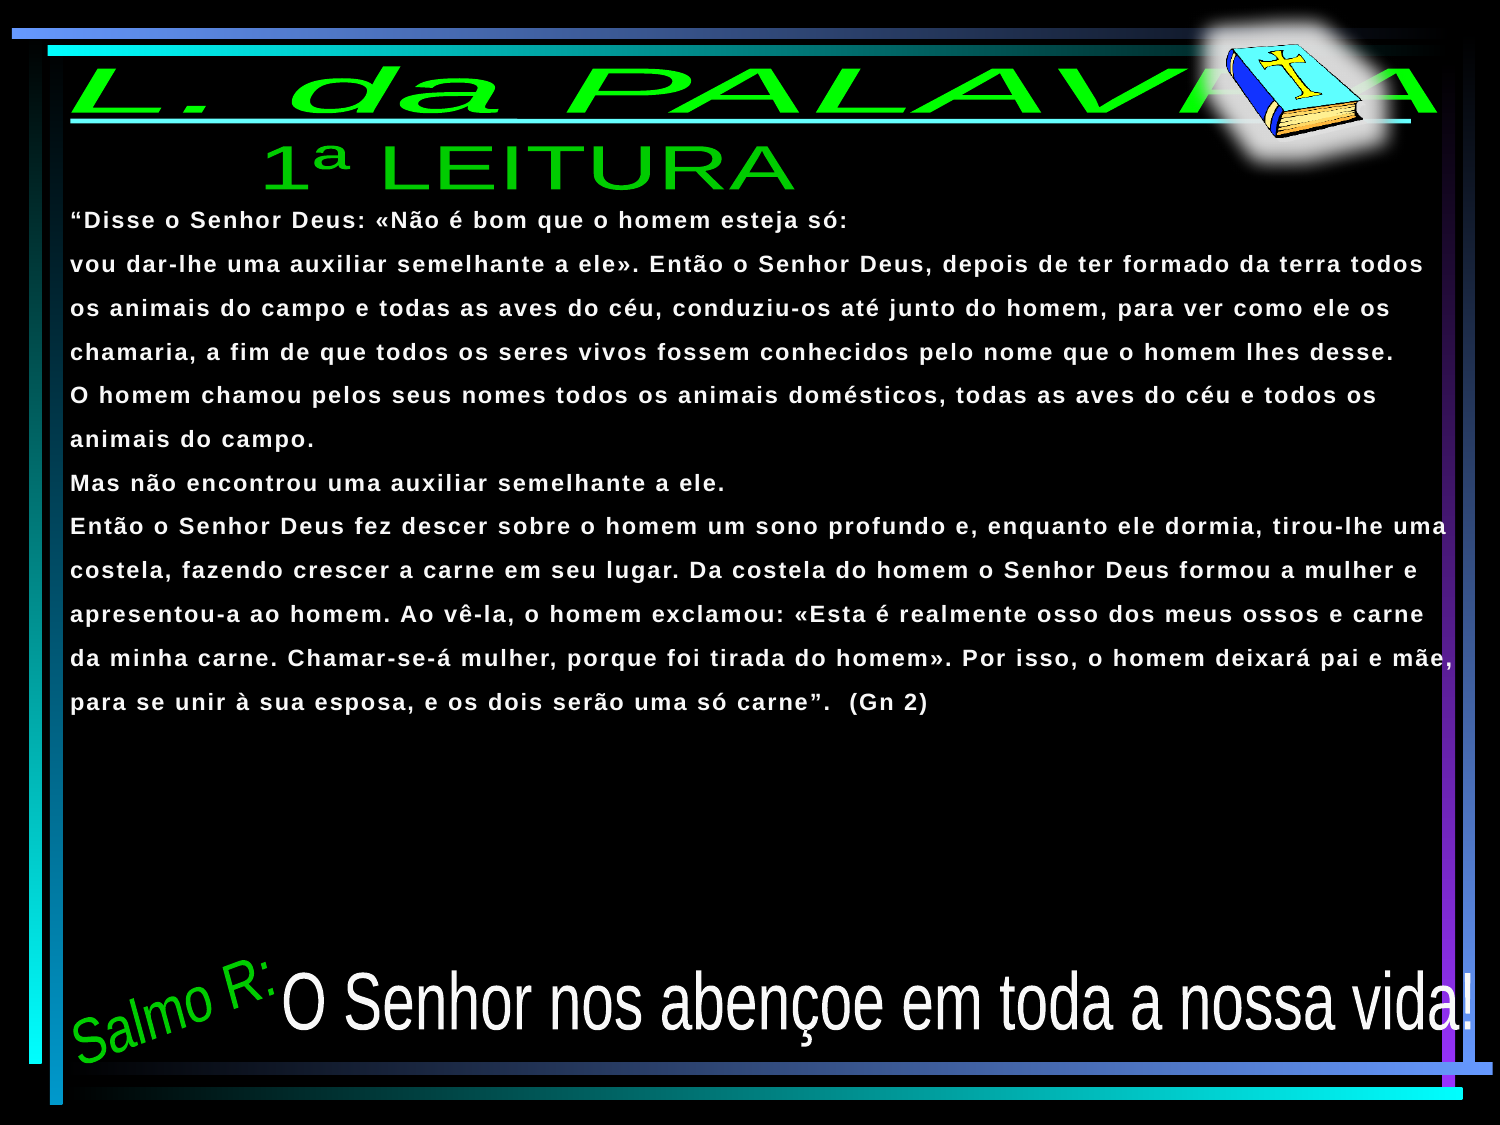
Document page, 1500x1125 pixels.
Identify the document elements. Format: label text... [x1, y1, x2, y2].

picture [1226, 42, 1365, 138]
text_box “Disse o Senhor Deus: «Não é bom que o homem esteja só: vou dar-lhe uma auxiliar semelhante a ele». Então o Senhor Deus, depois de ter formado da terra todos os animais do campo e todas as aves do céu, conduziu-os até junto do homem, para ver como ele os chamaria, a fim de que todos os seres vivos fossem conhecidos pelo nome que o homem lhes desse. O homem chamou pelos seus nomes todos os animais domésticos, todas as aves do céu e todos os animais do campo. Mas não encontrou uma auxiliar semelhante a ele. Então o Senhor Deus fez descer sobre o homem um sono profundo e, enquanto ele dormia, tirou-lhe uma costela, fazendo crescer a carne em seu lugar. Da costela do homem o Senhor Deus formou a mulher e apresentou-a ao homem. Ao vê-la, o homem exclamou: «Esta é realmente osso dos meus ossos e carne da minha carne. Chamar-se-á mulher, porque foi tirada do homem». Por isso, o homem deixará pai e mãe, para se unir à sua esposa, e os dois serão uma só carne”. (Gn 2) [55, 197, 1471, 738]
